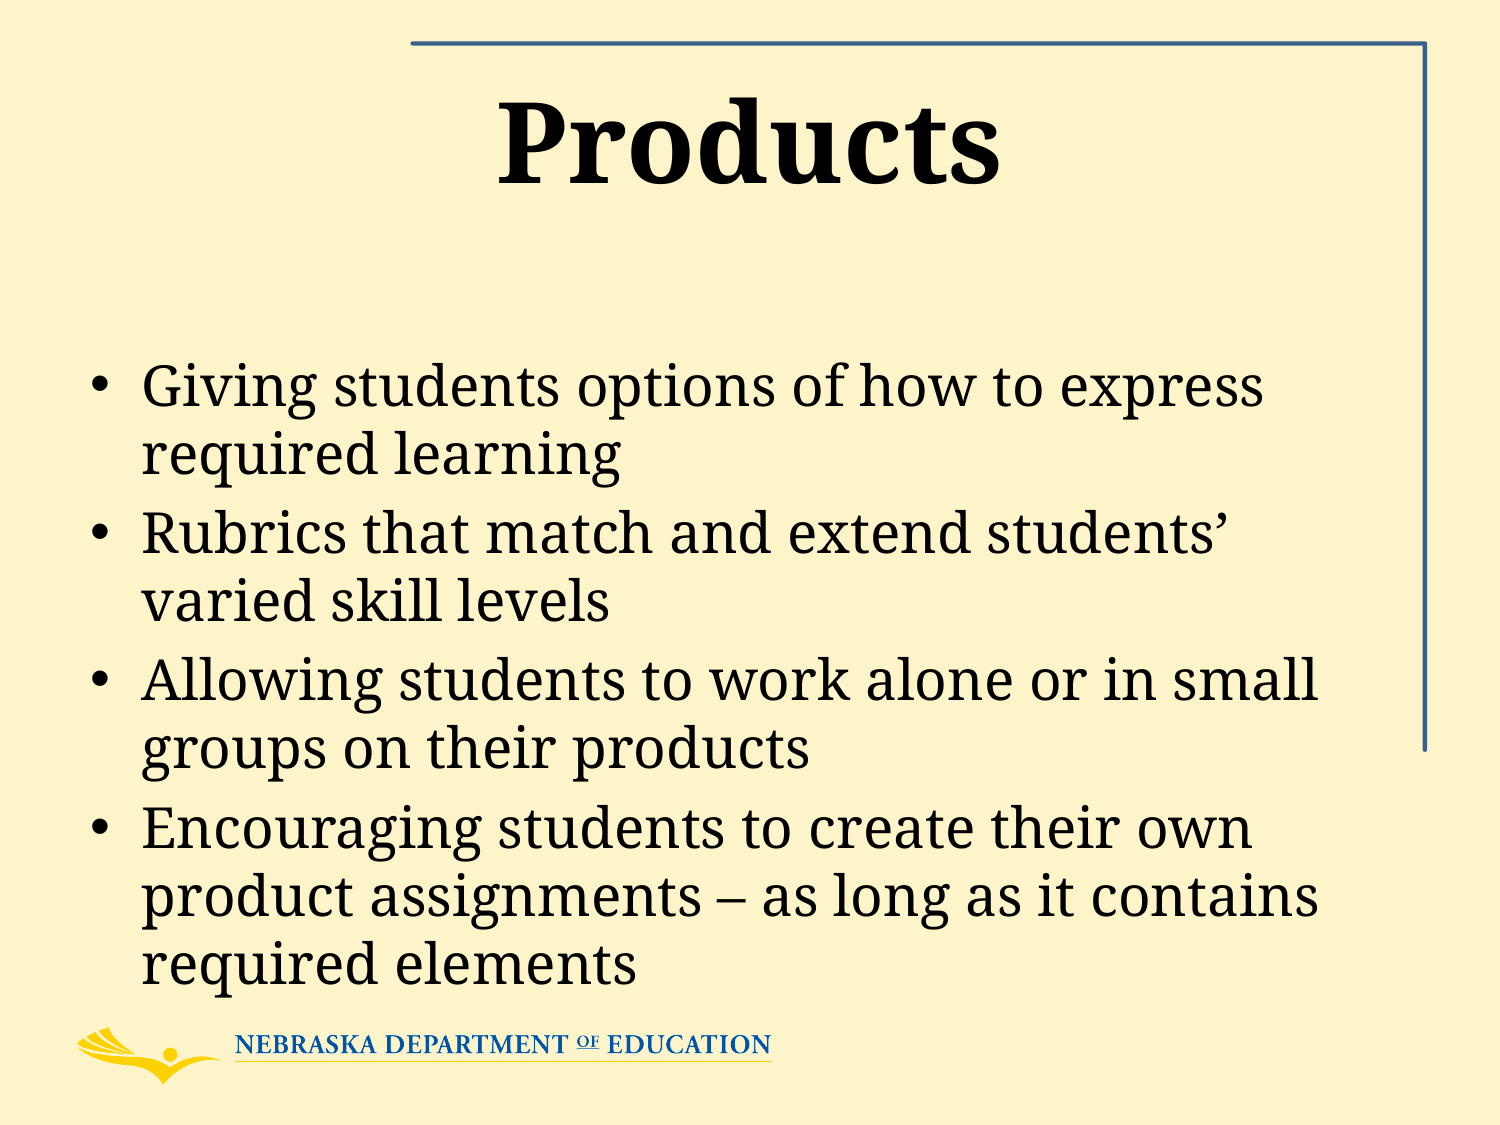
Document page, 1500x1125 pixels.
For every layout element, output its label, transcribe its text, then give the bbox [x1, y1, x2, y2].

picture [75, 1024, 800, 1094]
title Products [75, 45, 1425, 233]
list Giving students options of how to express required learning Rubrics that match and extend students’ varied skill levels Allowing students to work alone or in small groups on their products Encouraging students to create their own product assignments – as long as it contains required elements [75, 262, 1425, 1005]
